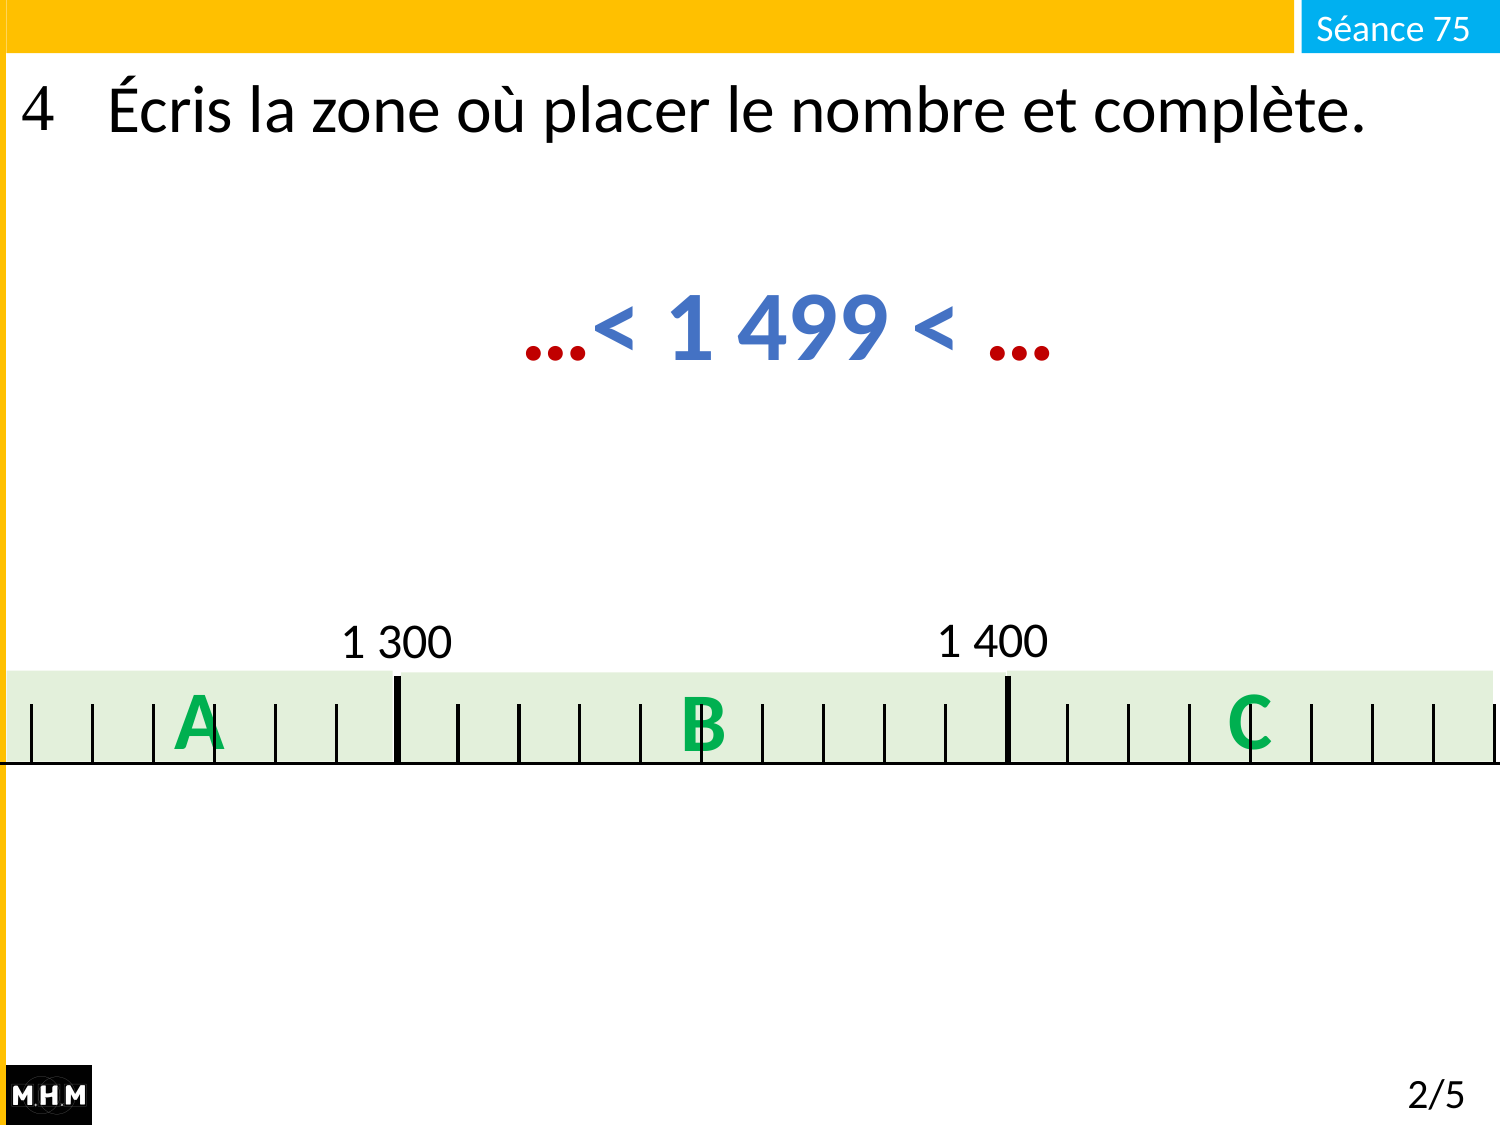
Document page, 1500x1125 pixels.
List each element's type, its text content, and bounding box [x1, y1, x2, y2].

text_box B [472, 671, 910, 675]
list 2/5 [1373, 1064, 1500, 1125]
title Écris la zone où placer le nombre et complète. [92, 29, 1387, 192]
text_box 1 400 [910, 599, 1068, 675]
picture [6, 1065, 92, 1125]
text_box A [6, 670, 314, 675]
text_box C [1068, 670, 1494, 675]
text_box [0, 675, 1500, 765]
text_box …< 1 499 < … [202, 253, 1374, 388]
text_box 1 300 [314, 601, 472, 675]
